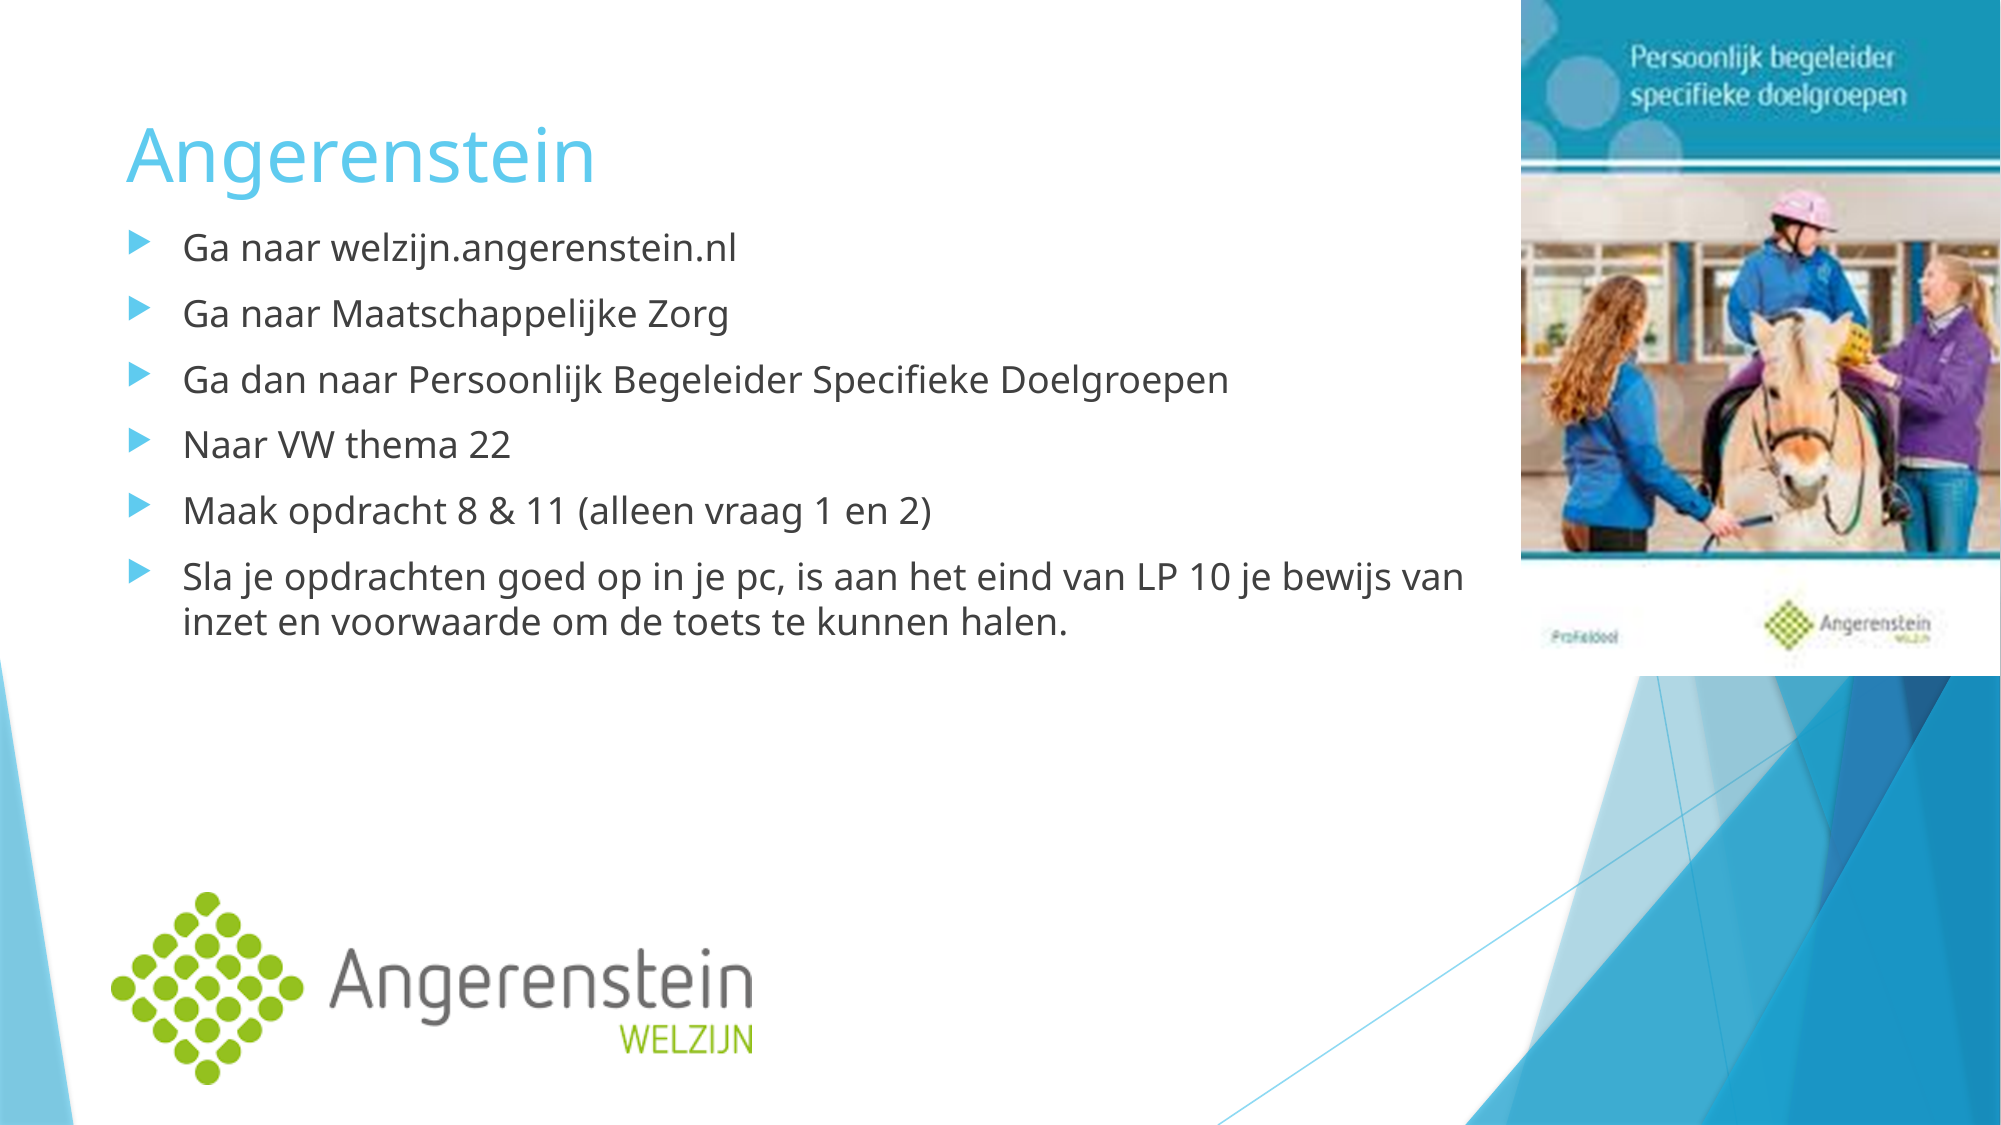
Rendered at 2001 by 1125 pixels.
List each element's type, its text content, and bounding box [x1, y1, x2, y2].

picture [1520, 0, 2000, 677]
list Ga naar welzijn.angerenstein.nl Ga naar Maatschappelijke Zorg Ga dan naar Persoonlijk Begeleider Specifieke Doelgroepen Naar VW thema 22 Maak opdracht 8 & 11 (alleen vraag 1 en 2) Sla je opdrachten goed op in je pc, is aan het eind van LP 10 je bewijs van inzet en voorwaarde om de toets te kunnen halen. [111, 216, 1522, 853]
picture [110, 892, 753, 1086]
title Angerenstein [111, 99, 1515, 216]
